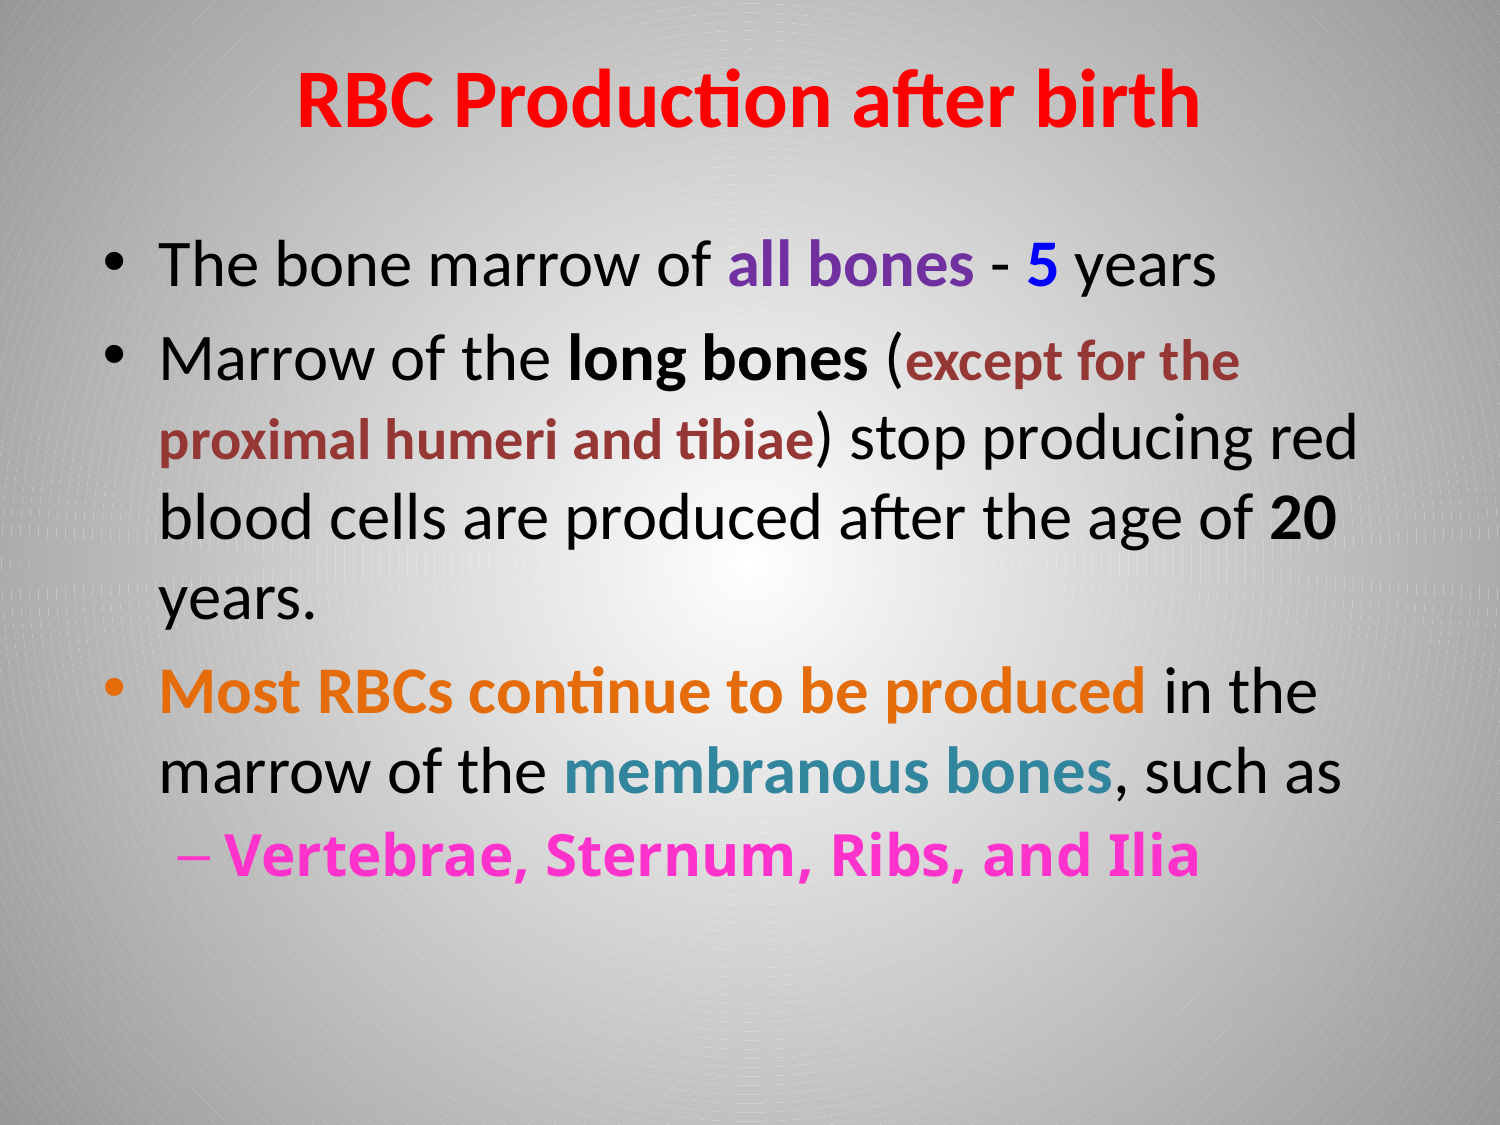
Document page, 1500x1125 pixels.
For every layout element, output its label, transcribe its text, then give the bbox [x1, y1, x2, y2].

list The bone marrow of all bones - 5 years Marrow of the long bones (except for the proximal humeri and tibiae) stop producing red blood cells are produced after the age of 20 years. Most RBCs continue to be produced in the marrow of the membranous bones, such as Vertebrae, Sternum, Ribs, and Ilia [87, 212, 1438, 1075]
title RBC Production after birth [75, 0, 1425, 188]
